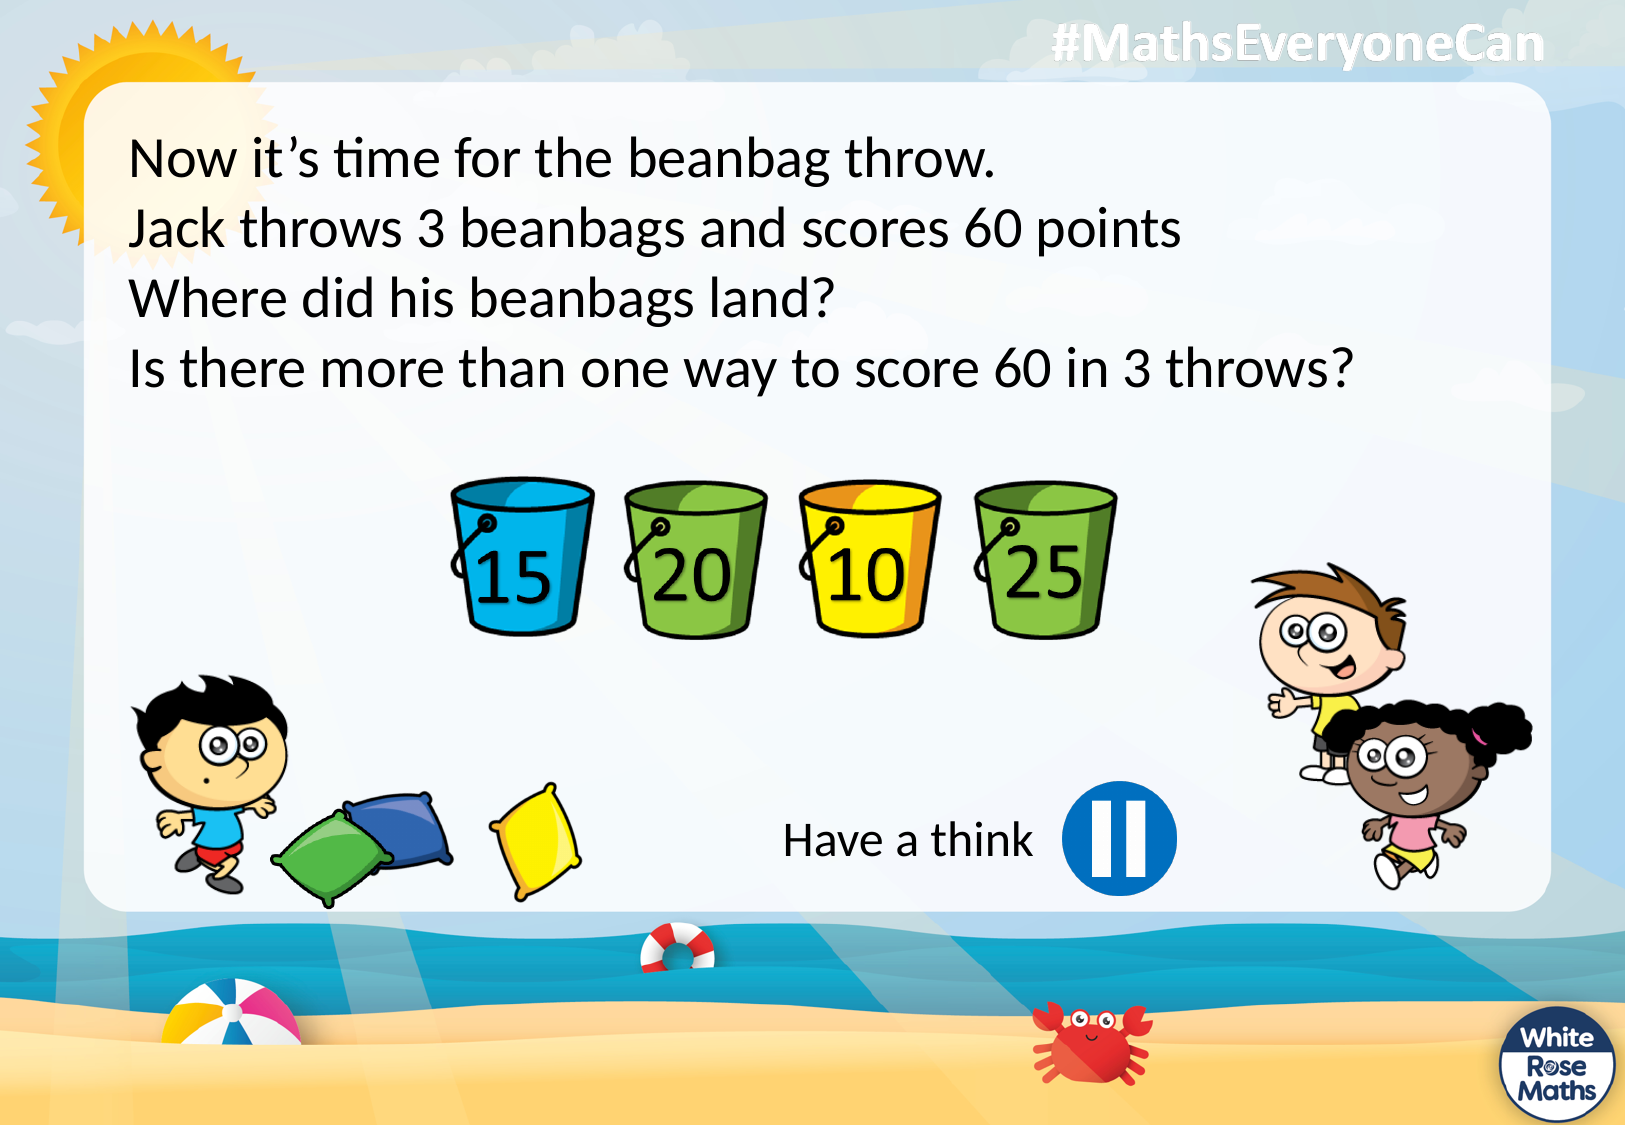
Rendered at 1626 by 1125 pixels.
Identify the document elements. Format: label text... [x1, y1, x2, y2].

picture [1219, 537, 1540, 939]
text_box Now it’s time for the beanbag throw. Jack throws 3 beanbags and scores 60 points Where did his beanbags land? Is there more than one way to score 60 in 3 throws? [113, 111, 1580, 477]
picture [1062, 781, 1177, 896]
picture [97, 648, 690, 979]
text_box Have a think [663, 799, 1062, 874]
picture [1015, 0, 1580, 112]
picture [419, 450, 1148, 679]
